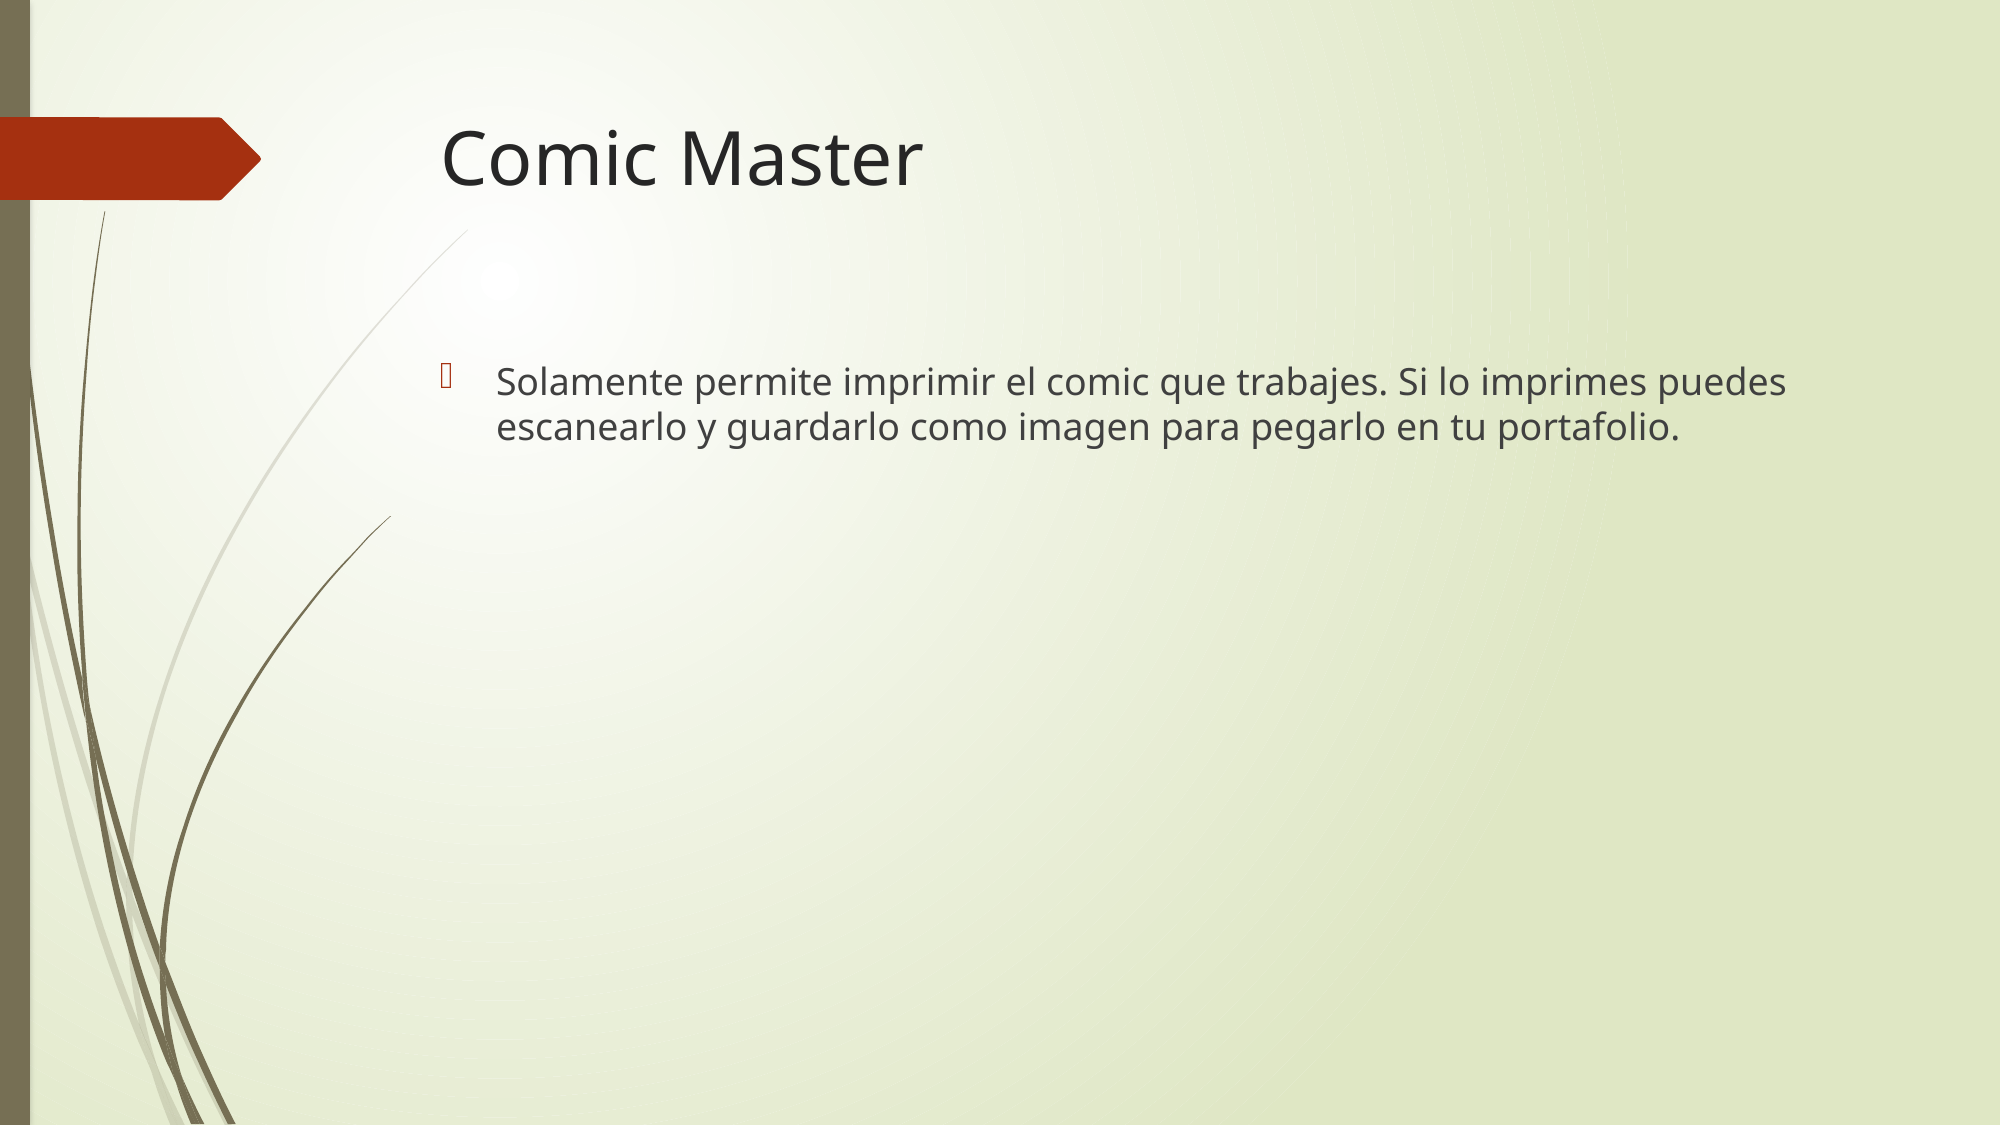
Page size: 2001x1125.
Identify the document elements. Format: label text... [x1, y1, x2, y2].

list Solamente permite imprimir el comic que trabajes. Si lo imprimes puedes escanearlo y guardarlo como imagen para pegarlo en tu portafolio. [424, 350, 1888, 970]
title Comic Master [425, 102, 1888, 313]
